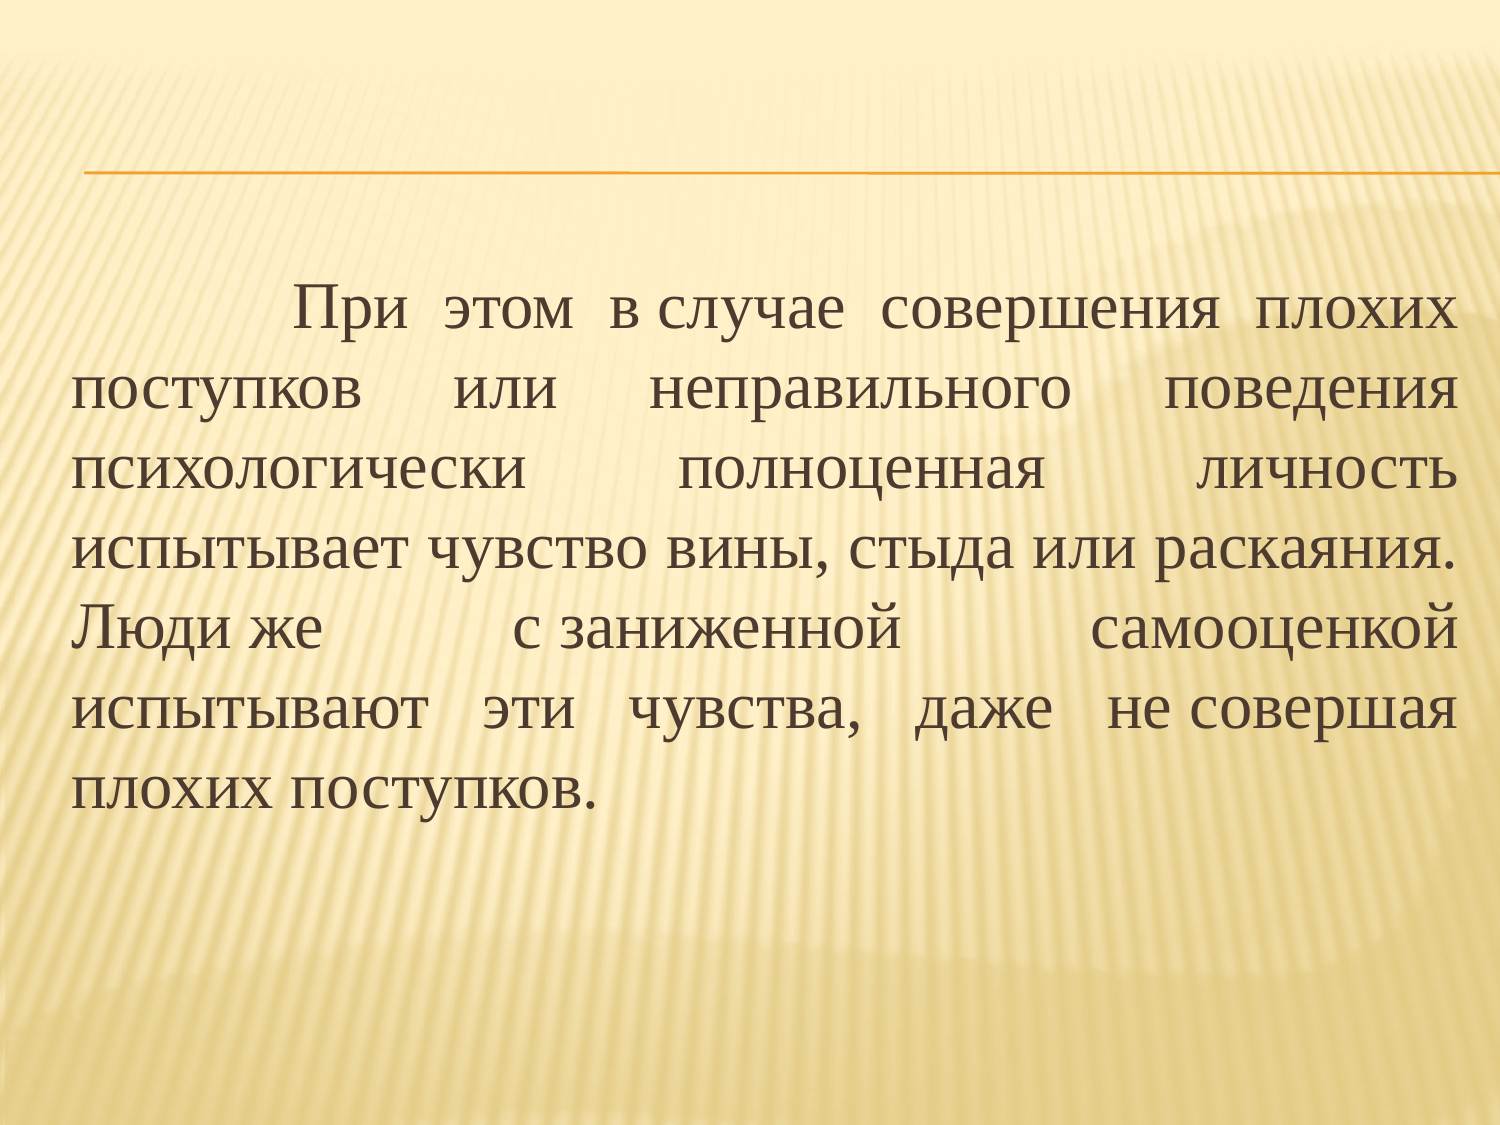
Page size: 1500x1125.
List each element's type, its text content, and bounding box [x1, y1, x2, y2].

list При этом в случае совершения плохих поступков или неправильного поведения психологически полноценная личность испытывает чувство вины, стыда или раскаяния. Люди же с заниженной самооценкой испытывают эти чувства, даже не совершая плохих поступков. [0, 254, 1475, 1055]
